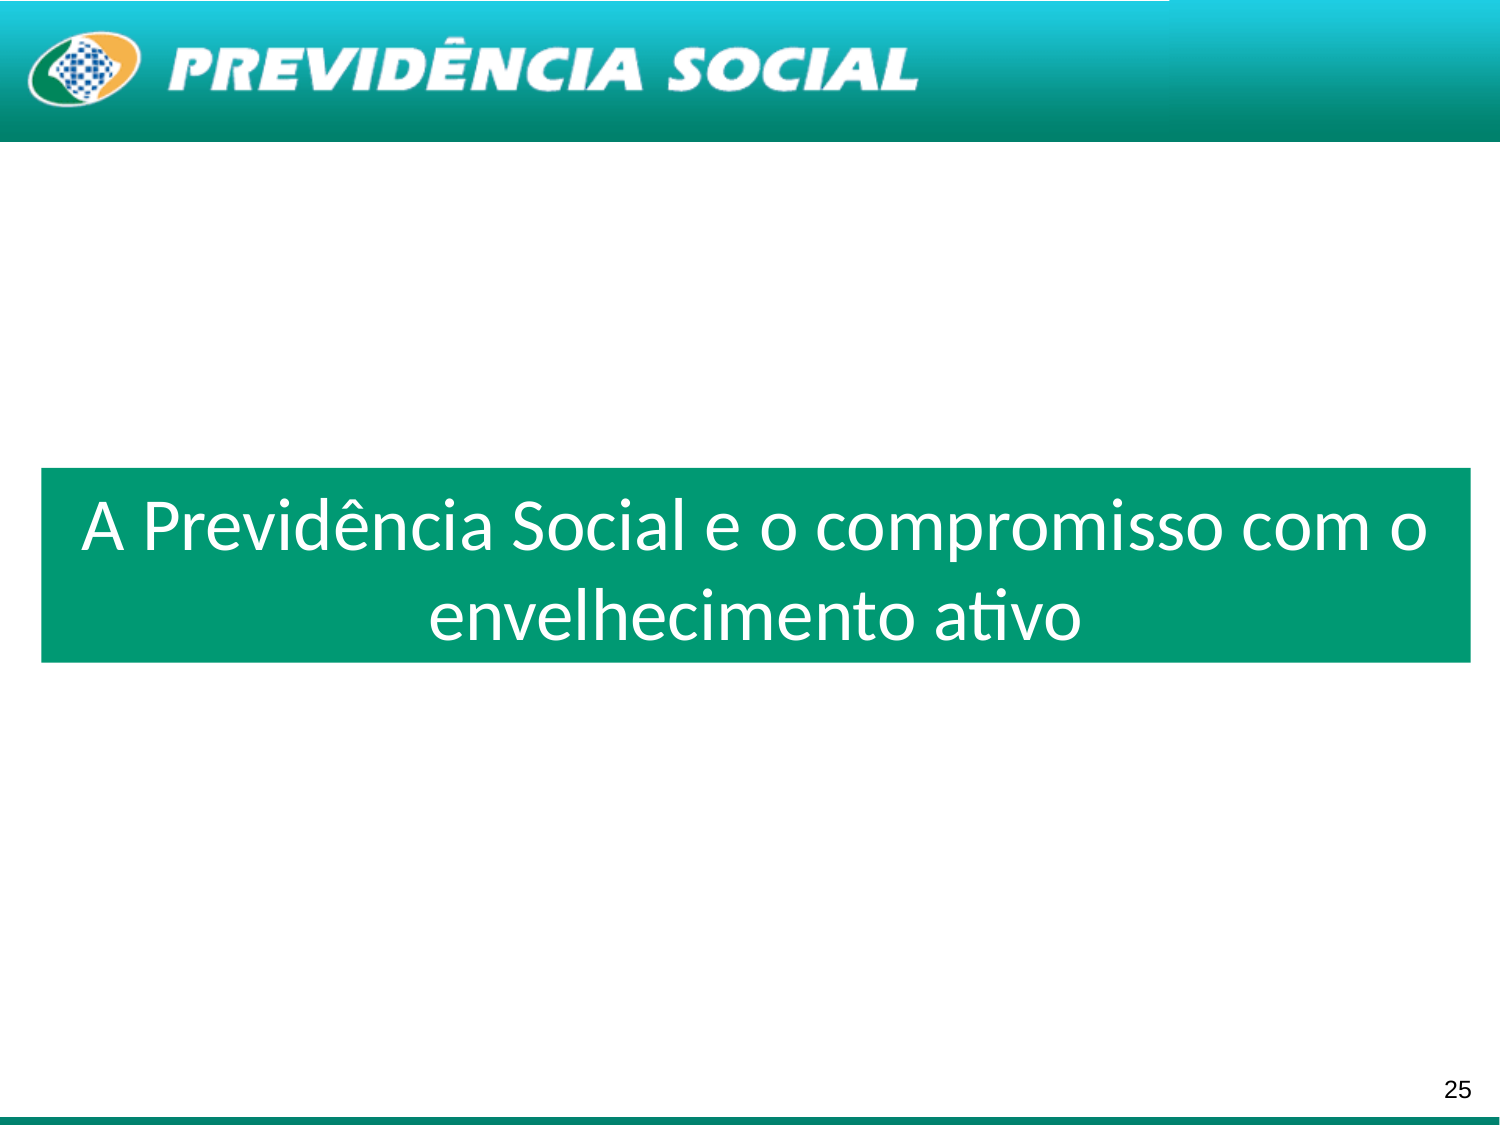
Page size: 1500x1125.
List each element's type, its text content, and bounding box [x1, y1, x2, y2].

picture [0, 0, 1500, 142]
text_box A Previdência Social e o compromisso com o envelhecimento ativo [41, 467, 1471, 663]
picture [0, 1117, 1500, 1125]
